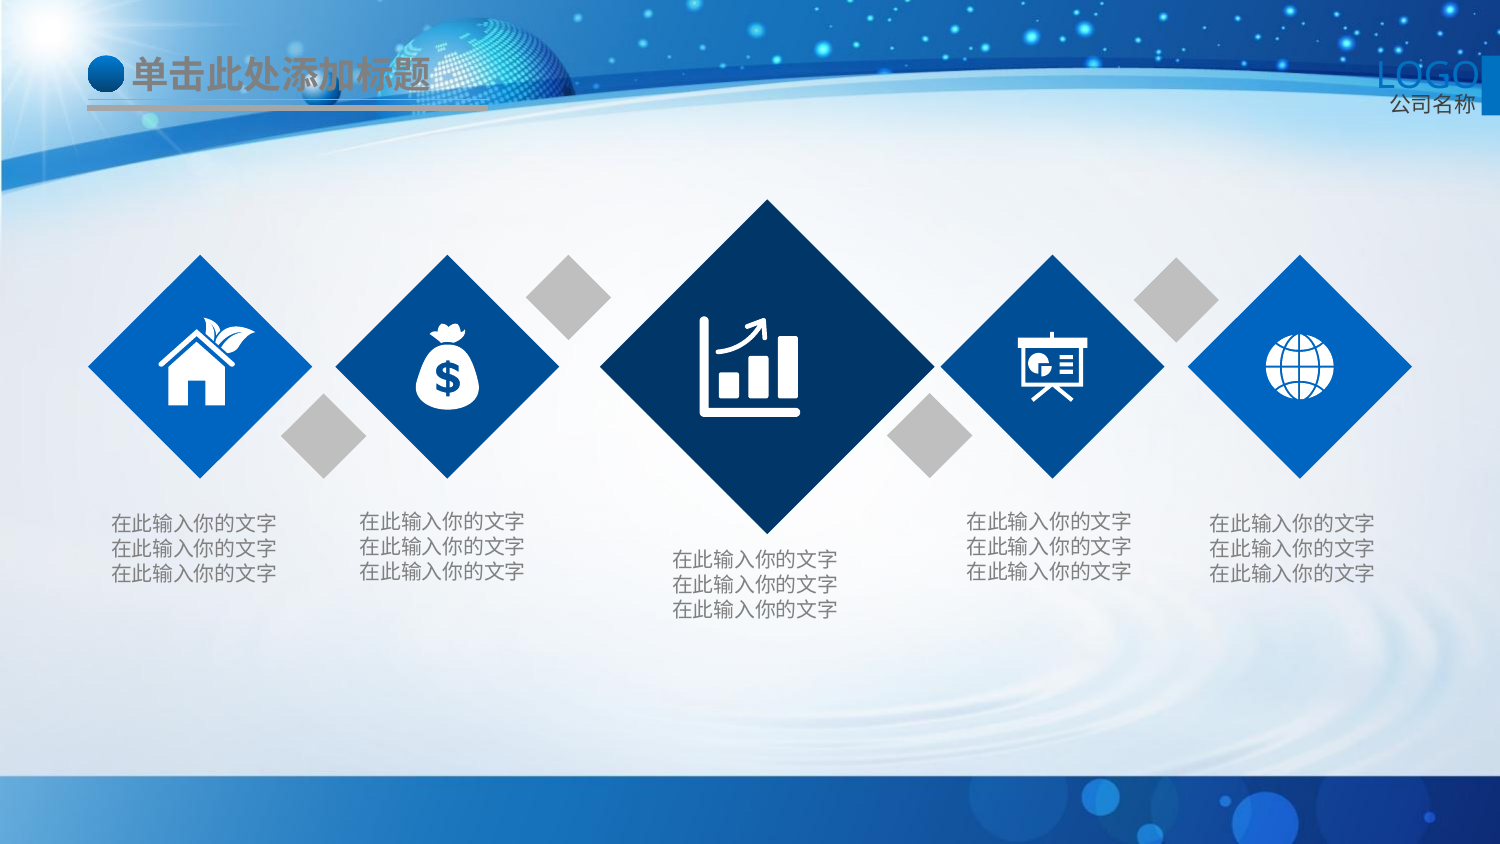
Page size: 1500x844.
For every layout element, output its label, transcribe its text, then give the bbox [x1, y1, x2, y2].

text_box 在此输入你的文字 在此输入你的文字 在此输入你的文字 [99, 504, 301, 591]
text_box [1265, 334, 1299, 366]
text_box [168, 341, 225, 406]
text_box [429, 323, 466, 343]
text_box [1133, 257, 1219, 343]
text_box [525, 254, 612, 341]
text_box [886, 392, 973, 479]
text_box [1300, 367, 1334, 400]
text_box [1017, 331, 1088, 402]
text_box [85, 53, 127, 95]
text_box [335, 254, 560, 479]
text_box LOGO [1360, 43, 1496, 104]
text_box 在此输入你的文字 在此输入你的文字 在此输入你的文字 [348, 503, 549, 590]
text_box [599, 199, 935, 535]
text_box [280, 393, 367, 479]
text_box [940, 254, 1165, 479]
text_box 单击此处添加标题 [116, 43, 490, 99]
text_box 在此输入你的文字 在此输入你的文字 在此输入你的文字 [955, 503, 1156, 590]
text_box 在此输入你的文字 在此输入你的文字 在此输入你的文字 [1198, 504, 1400, 591]
text_box [1300, 334, 1334, 366]
picture [0, 0, 1500, 844]
text_box [87, 254, 313, 479]
text_box [158, 317, 256, 367]
text_box 公司名称 [1374, 83, 1492, 125]
text_box [415, 344, 479, 410]
text_box [1187, 254, 1413, 479]
text_box 在此输入你的文字 在此输入你的文字 在此输入你的文字 [660, 540, 862, 627]
text_box [1265, 367, 1299, 400]
text_box [699, 316, 801, 417]
text_box [1480, 54, 1500, 117]
